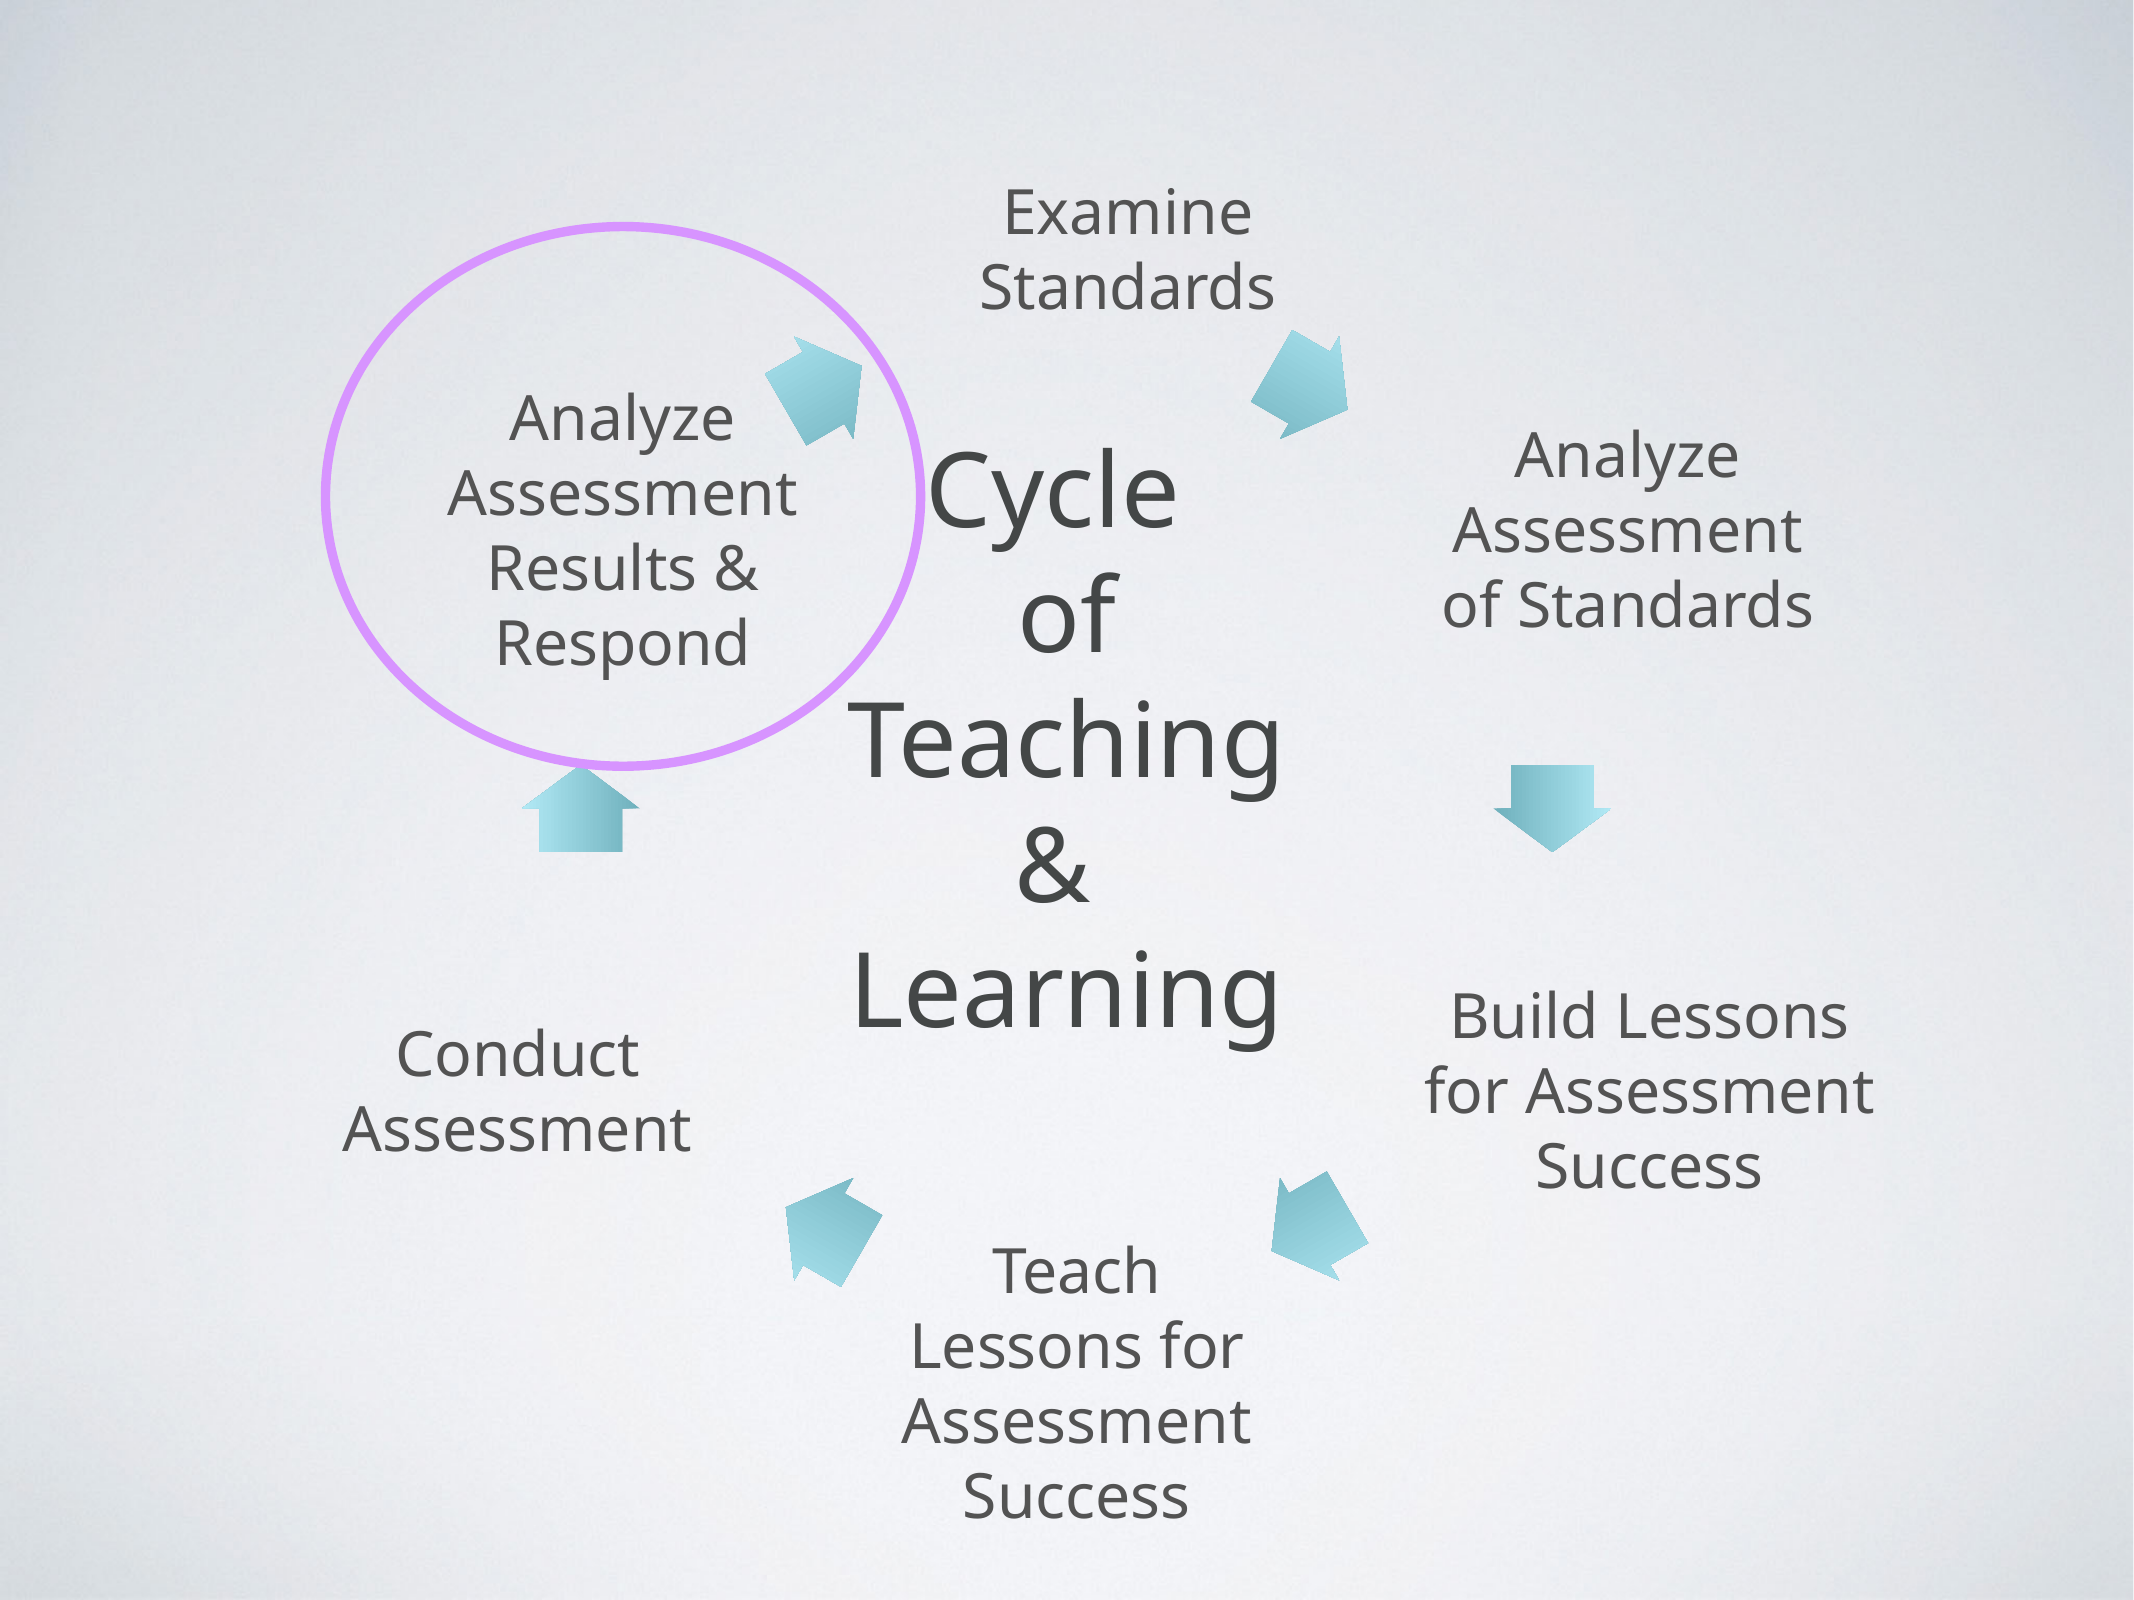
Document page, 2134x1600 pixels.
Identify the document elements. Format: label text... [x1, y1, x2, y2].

text_box Analyze Assessment of Standards [1410, 408, 1846, 648]
text_box [785, 1178, 883, 1287]
picture [0, 0, 2134, 1600]
text_box [521, 764, 640, 853]
text_box Conduct Assessment [312, 1006, 723, 1172]
text_box [1251, 330, 1348, 426]
text_box Teach Lessons for Assessment Success [884, 1223, 1270, 1538]
text_box Build Lessons for Assessment Success [1410, 969, 1890, 1209]
text_box [1493, 764, 1612, 853]
text_box [1271, 1171, 1369, 1281]
text_box Examine Standards [924, 165, 1332, 330]
text_box Cycle of Teaching & Learning [823, 412, 1311, 1059]
text_box [325, 226, 921, 767]
